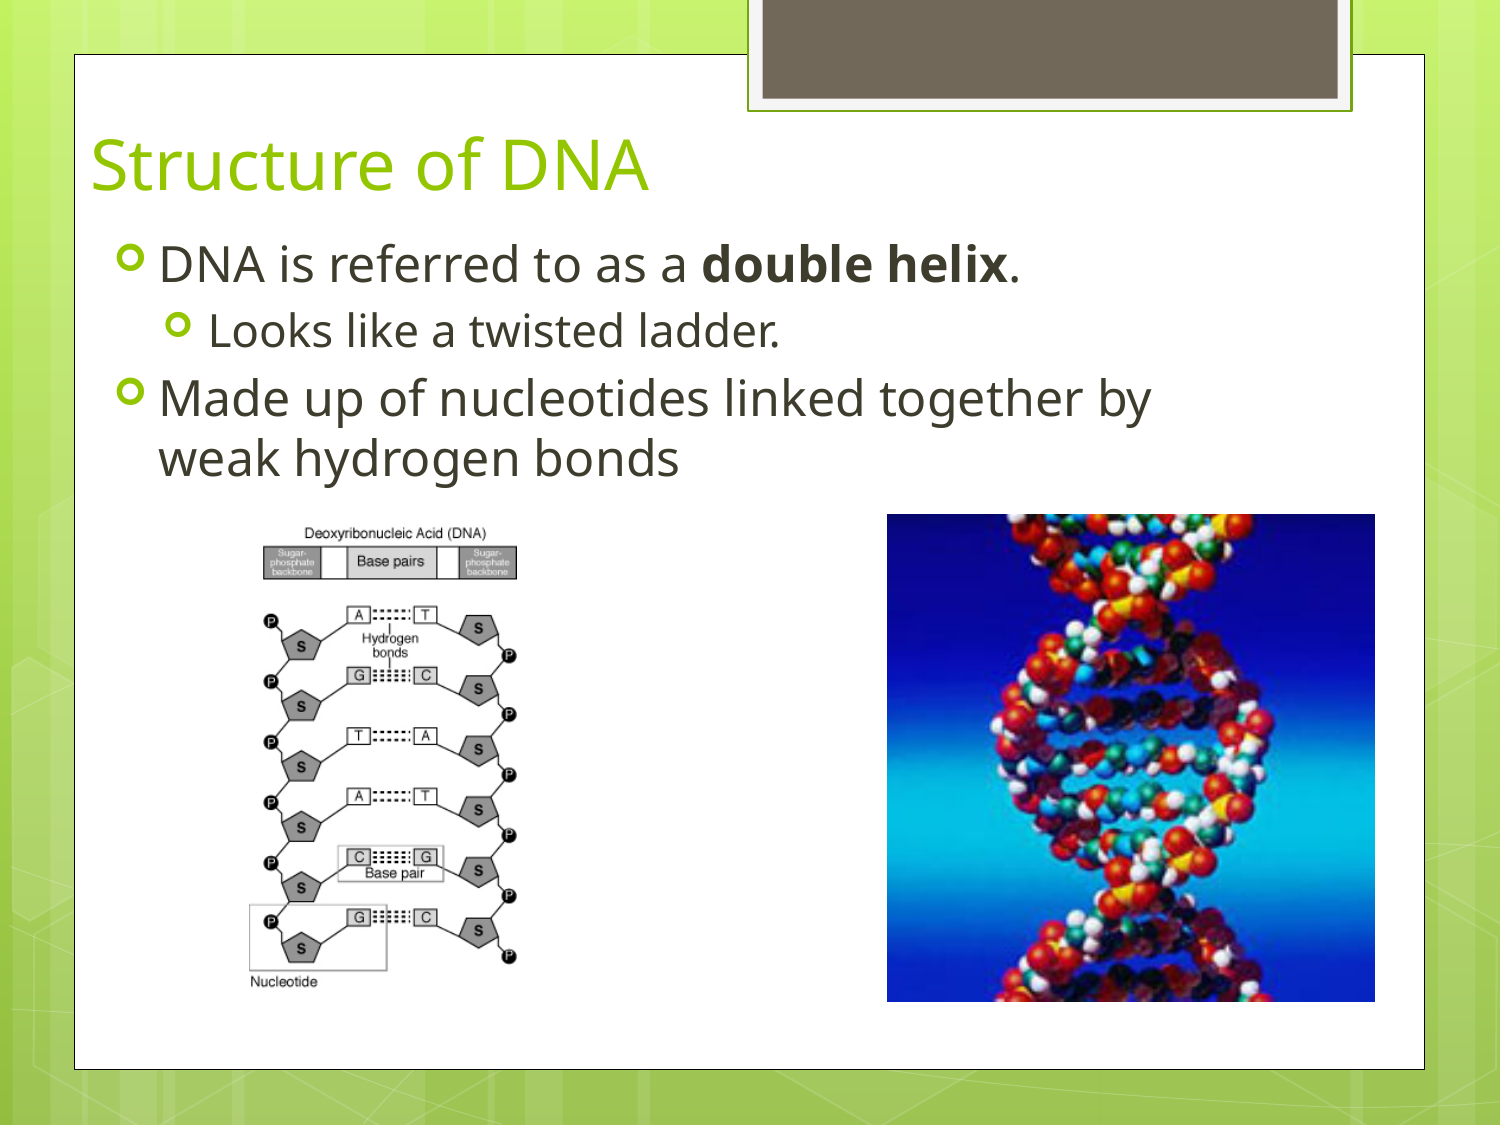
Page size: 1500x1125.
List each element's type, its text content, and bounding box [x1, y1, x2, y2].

list DNA is referred to as a double helix. Looks like a twisted ladder. Made up of nucleotides linked together by weak hydrogen bonds [87, 224, 1200, 851]
title Structure of DNA [75, 112, 1450, 213]
picture [887, 513, 1376, 1002]
picture [249, 524, 517, 991]
